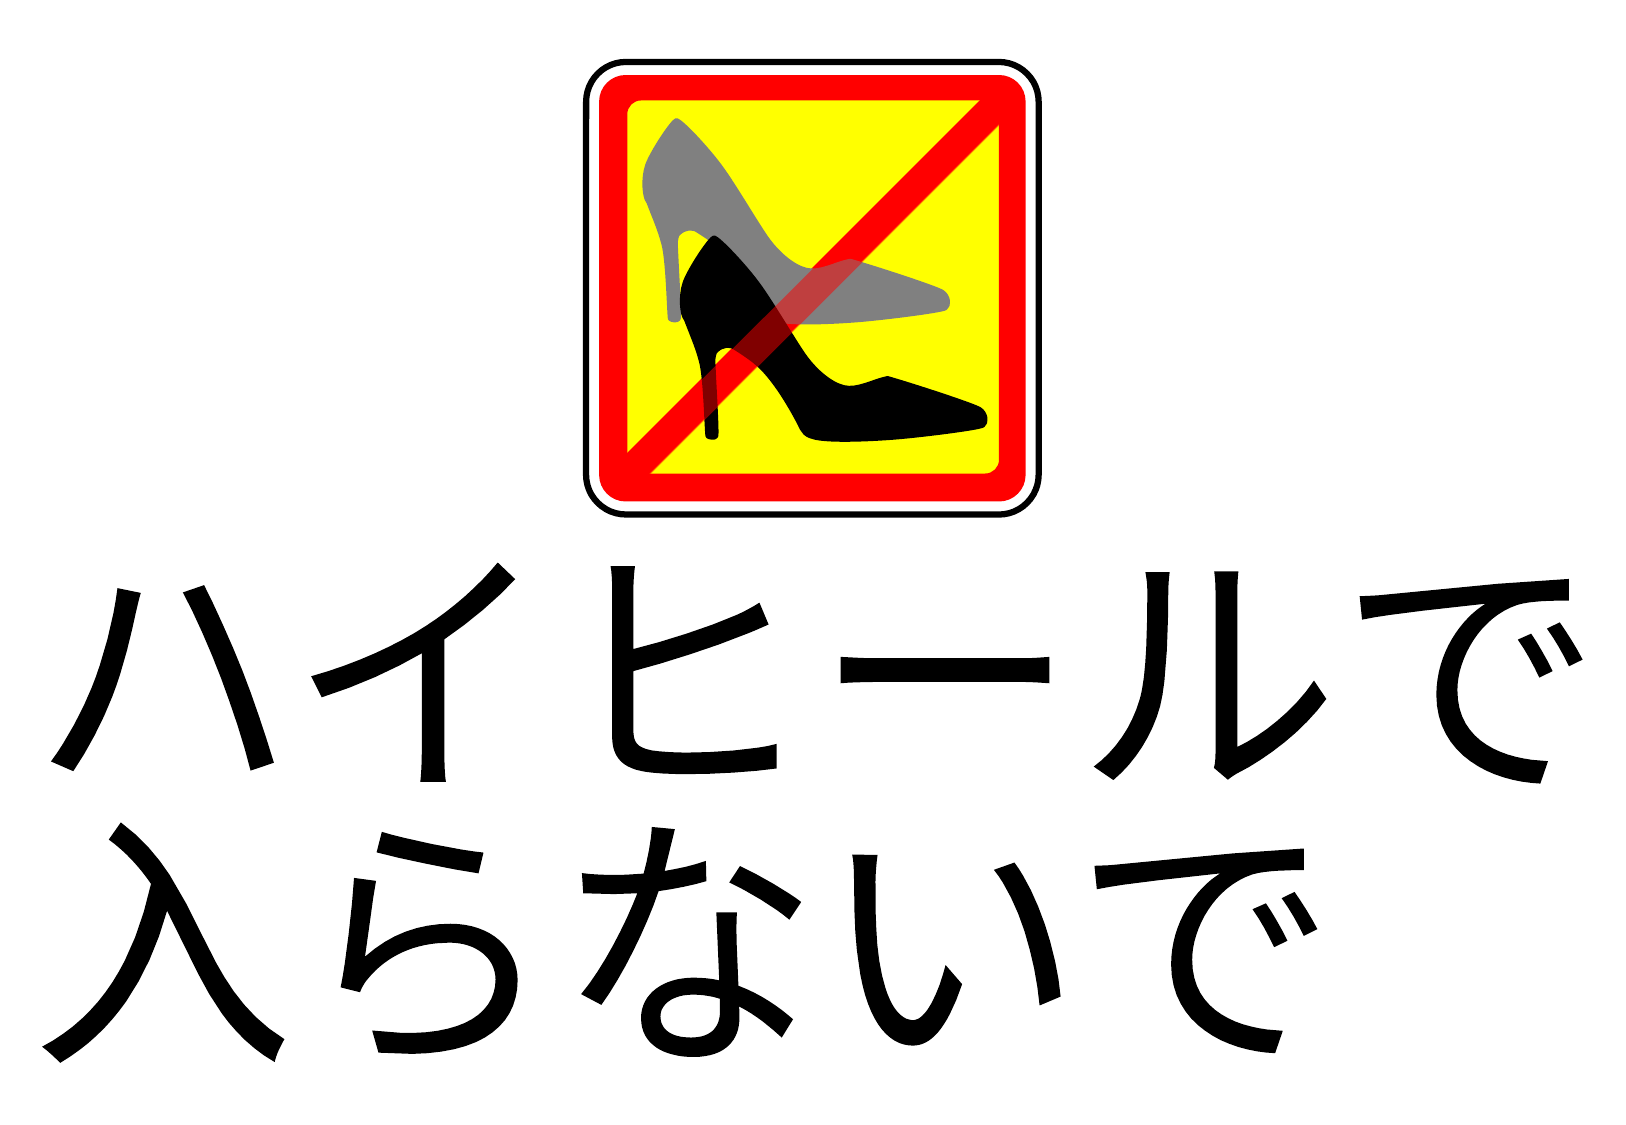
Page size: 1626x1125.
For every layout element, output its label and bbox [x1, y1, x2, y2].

text_box [585, 61, 1039, 515]
